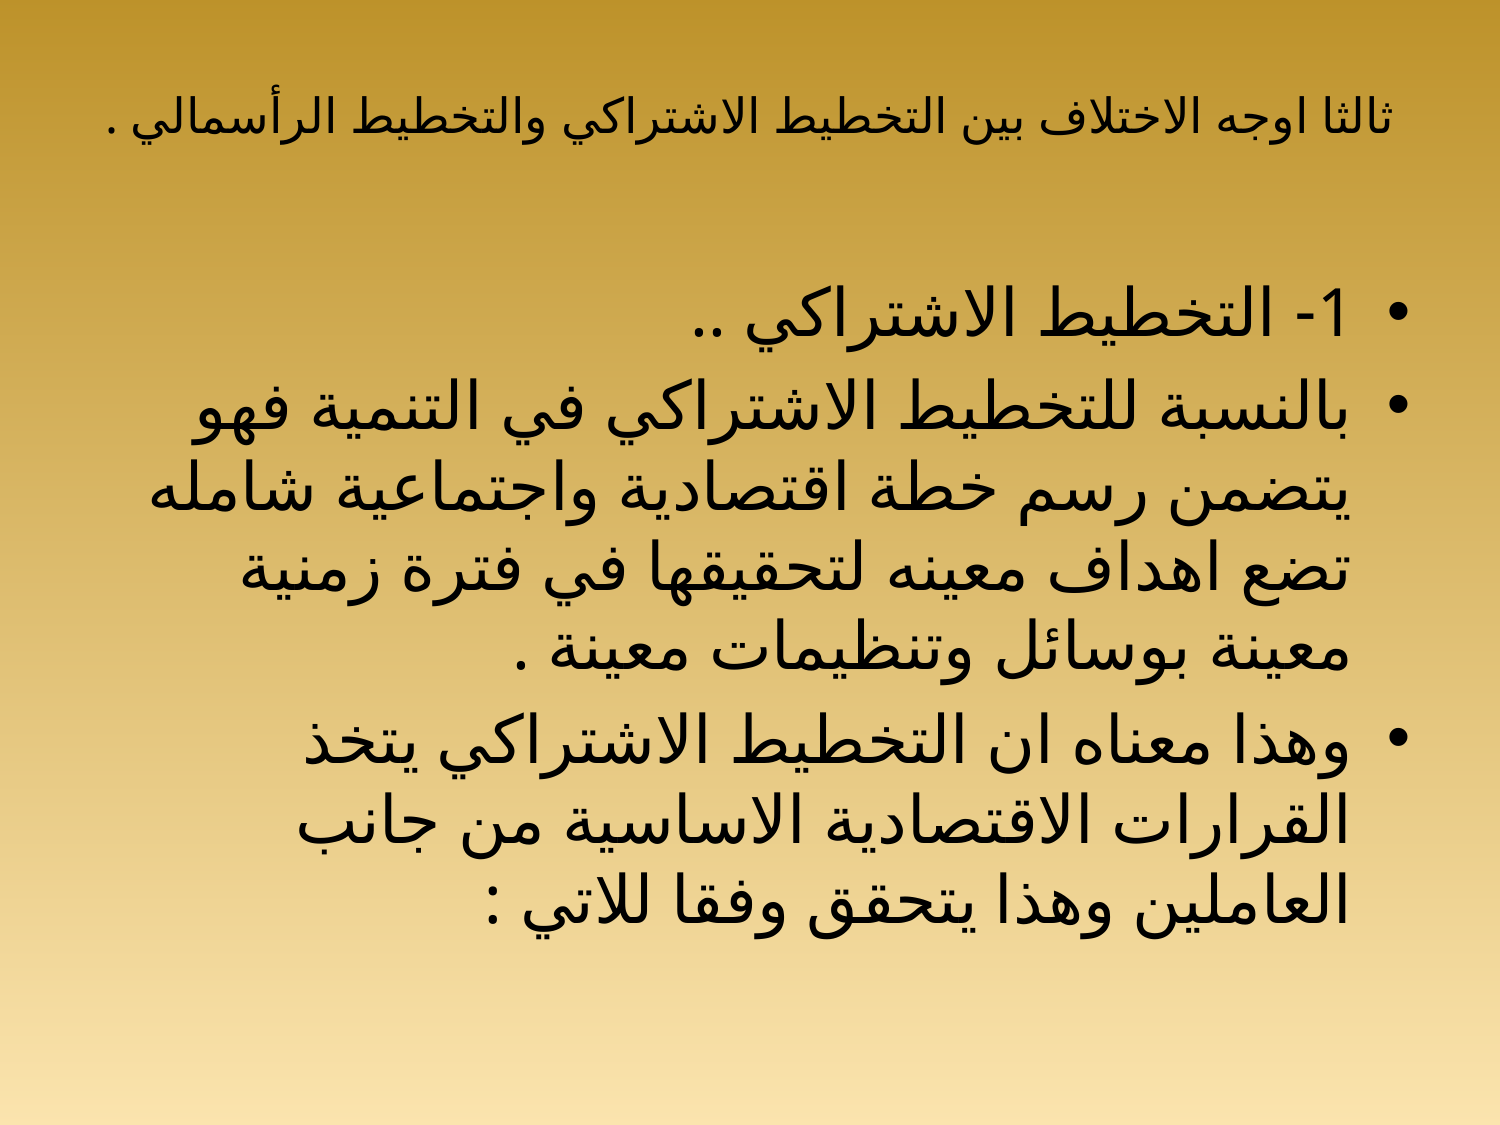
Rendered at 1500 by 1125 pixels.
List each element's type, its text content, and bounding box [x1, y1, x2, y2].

title ثالثا اوجه الاختلاف بين التخطيط الاشتراكي والتخطيط الرأسمالي . [75, 54, 1425, 233]
list 1- التخطيط الاشتراكي .. بالنسبة للتخطيط الاشتراكي في التنمية فهو يتضمن رسم خطة اقتصادية واجتماعية شامله تضع اهداف معينه لتحقيقها في فترة زمنية معينة بوسائل وتنظيمات معينة . وهذا معناه ان التخطيط الاشتراكي يتخذ القرارات الاقتصادية الاساسية من جانب العاملين وهذا يتحقق وفقا للاتي : [75, 262, 1425, 1005]
